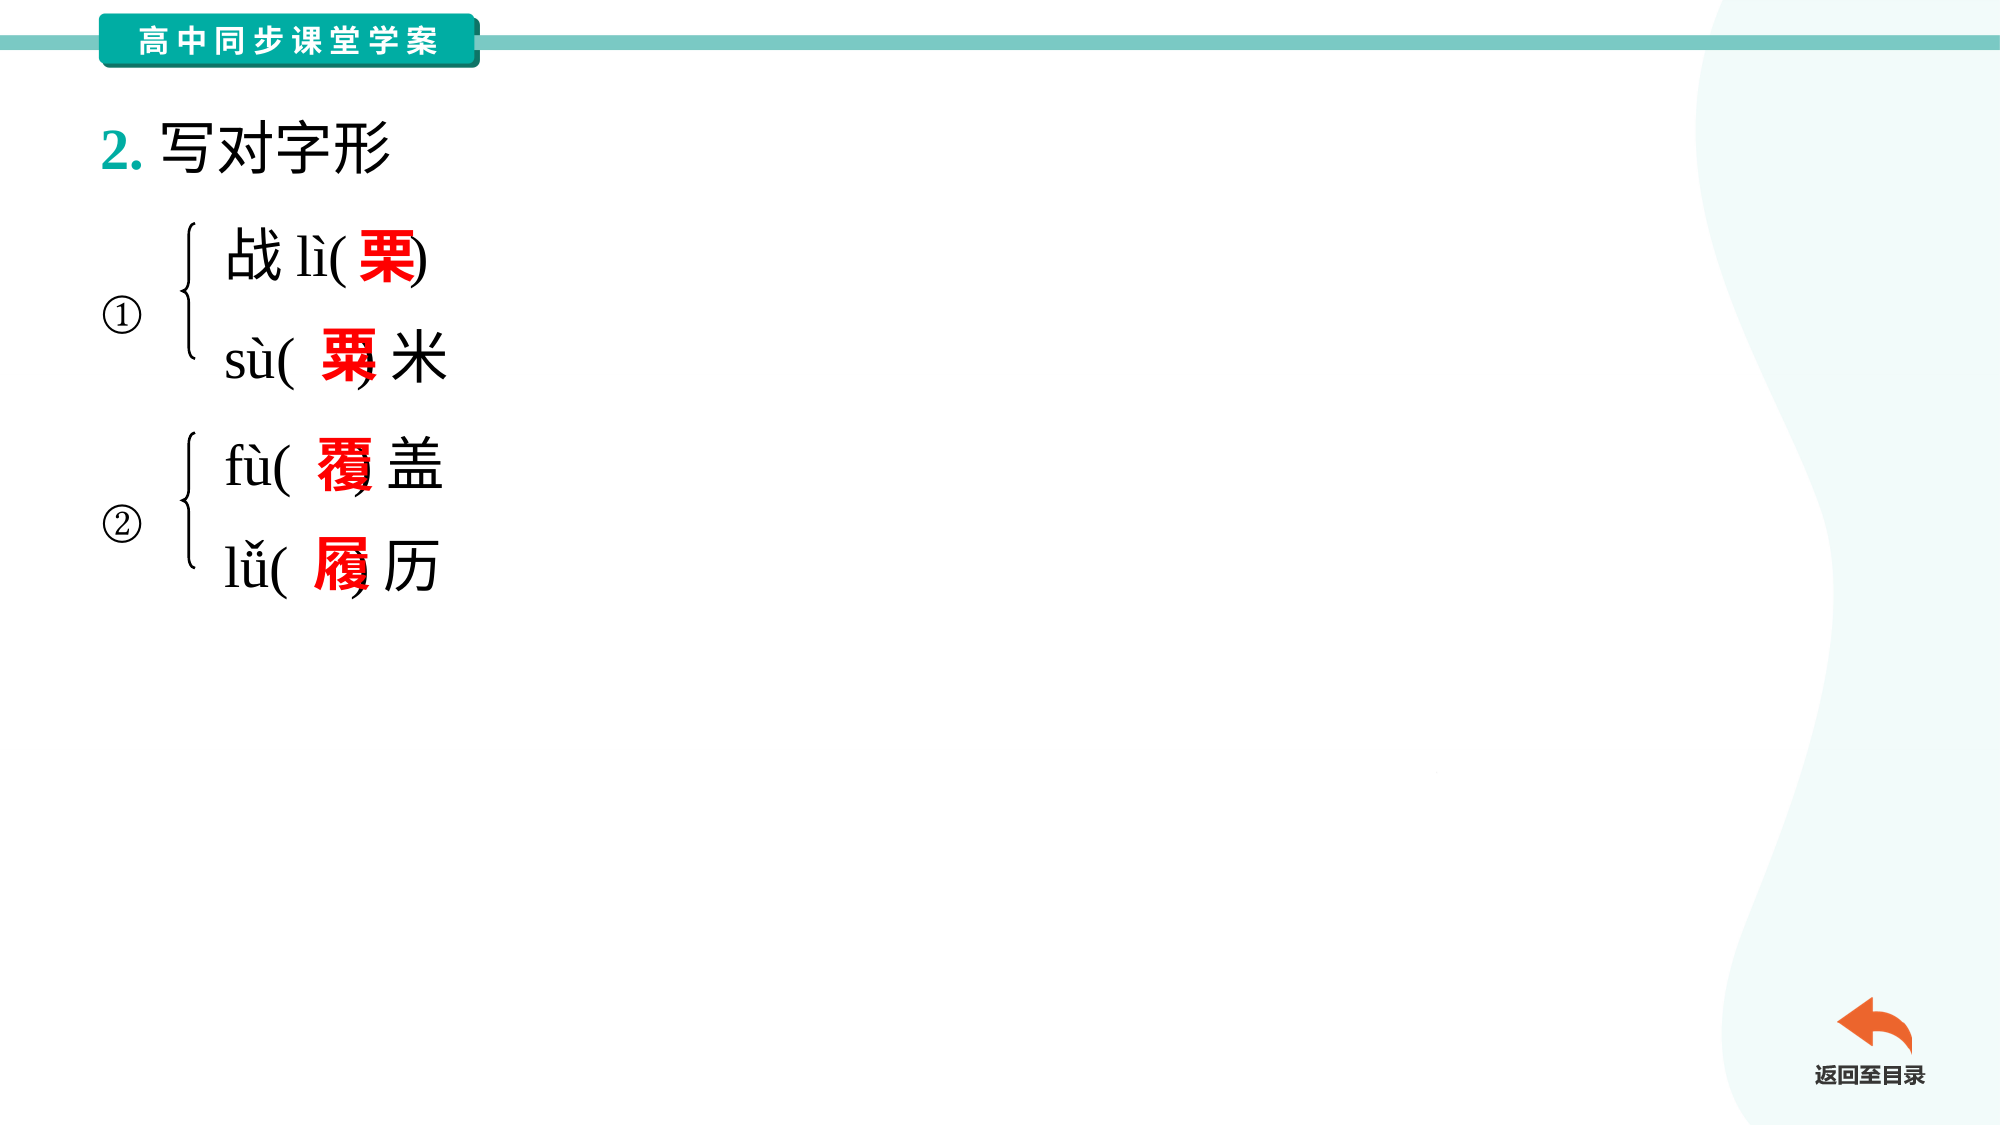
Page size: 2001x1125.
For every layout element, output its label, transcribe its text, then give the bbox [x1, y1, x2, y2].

text_box 履 [292, 494, 394, 586]
text_box 2.写对字形 [100, 76, 1899, 170]
text_box fù( )盖 lǚ( )历 [224, 390, 516, 588]
picture [0, 0, 2000, 1125]
text_box 栗 [337, 182, 439, 277]
text_box 战lì( ) sù( )米 [224, 181, 519, 379]
text_box [181, 432, 196, 569]
text_box [181, 222, 196, 360]
text_box ② [100, 447, 187, 555]
text_box 粟 [298, 285, 400, 377]
text_box ① [100, 238, 187, 345]
text_box 覆 [295, 392, 397, 487]
